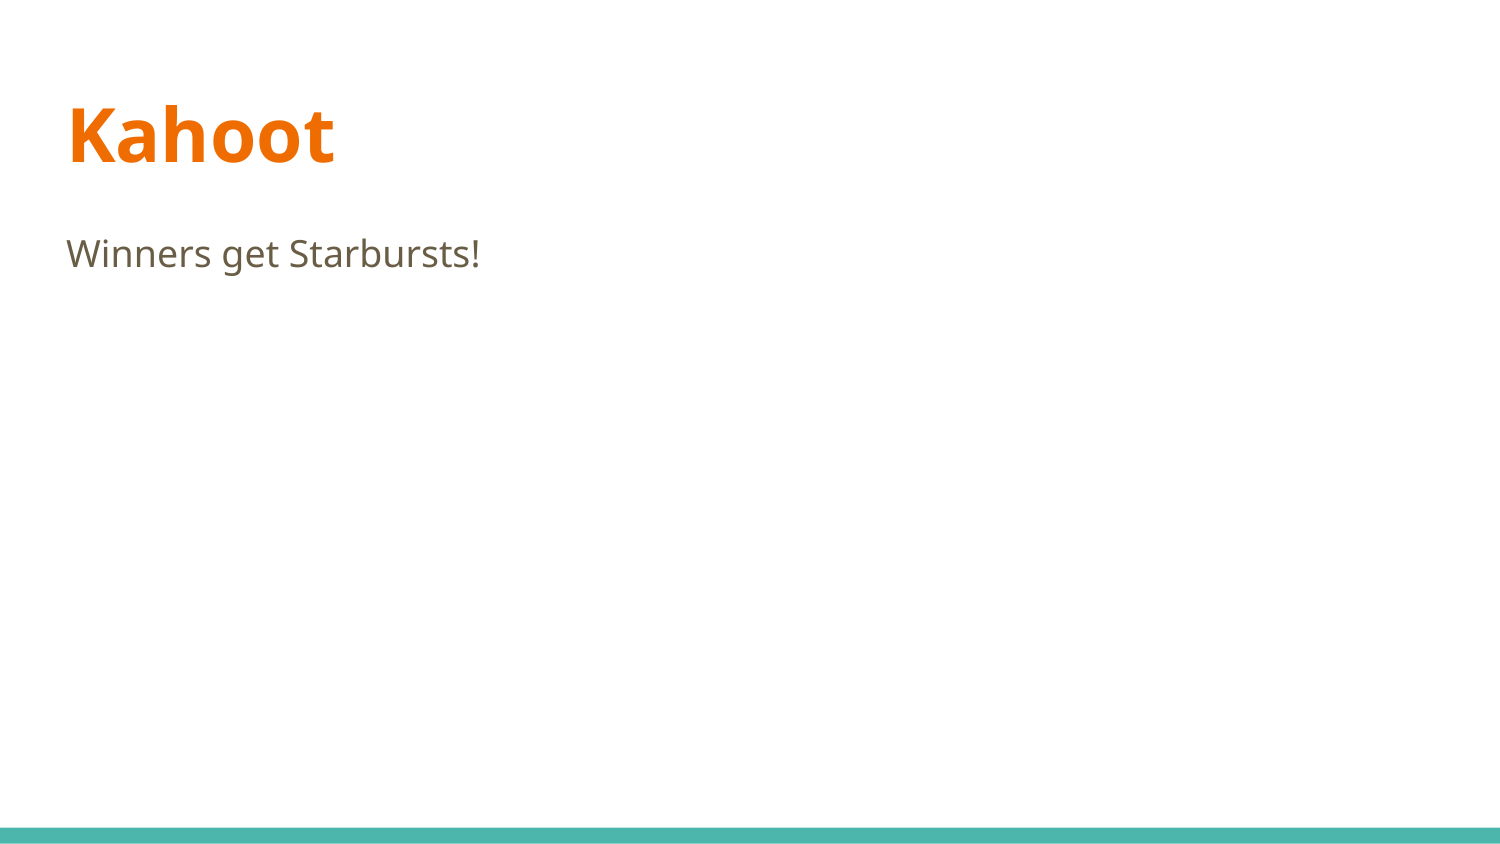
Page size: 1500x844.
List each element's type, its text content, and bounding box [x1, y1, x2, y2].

list Winners get Starbursts! [51, 207, 1449, 750]
title Kahoot [51, 72, 1449, 189]
